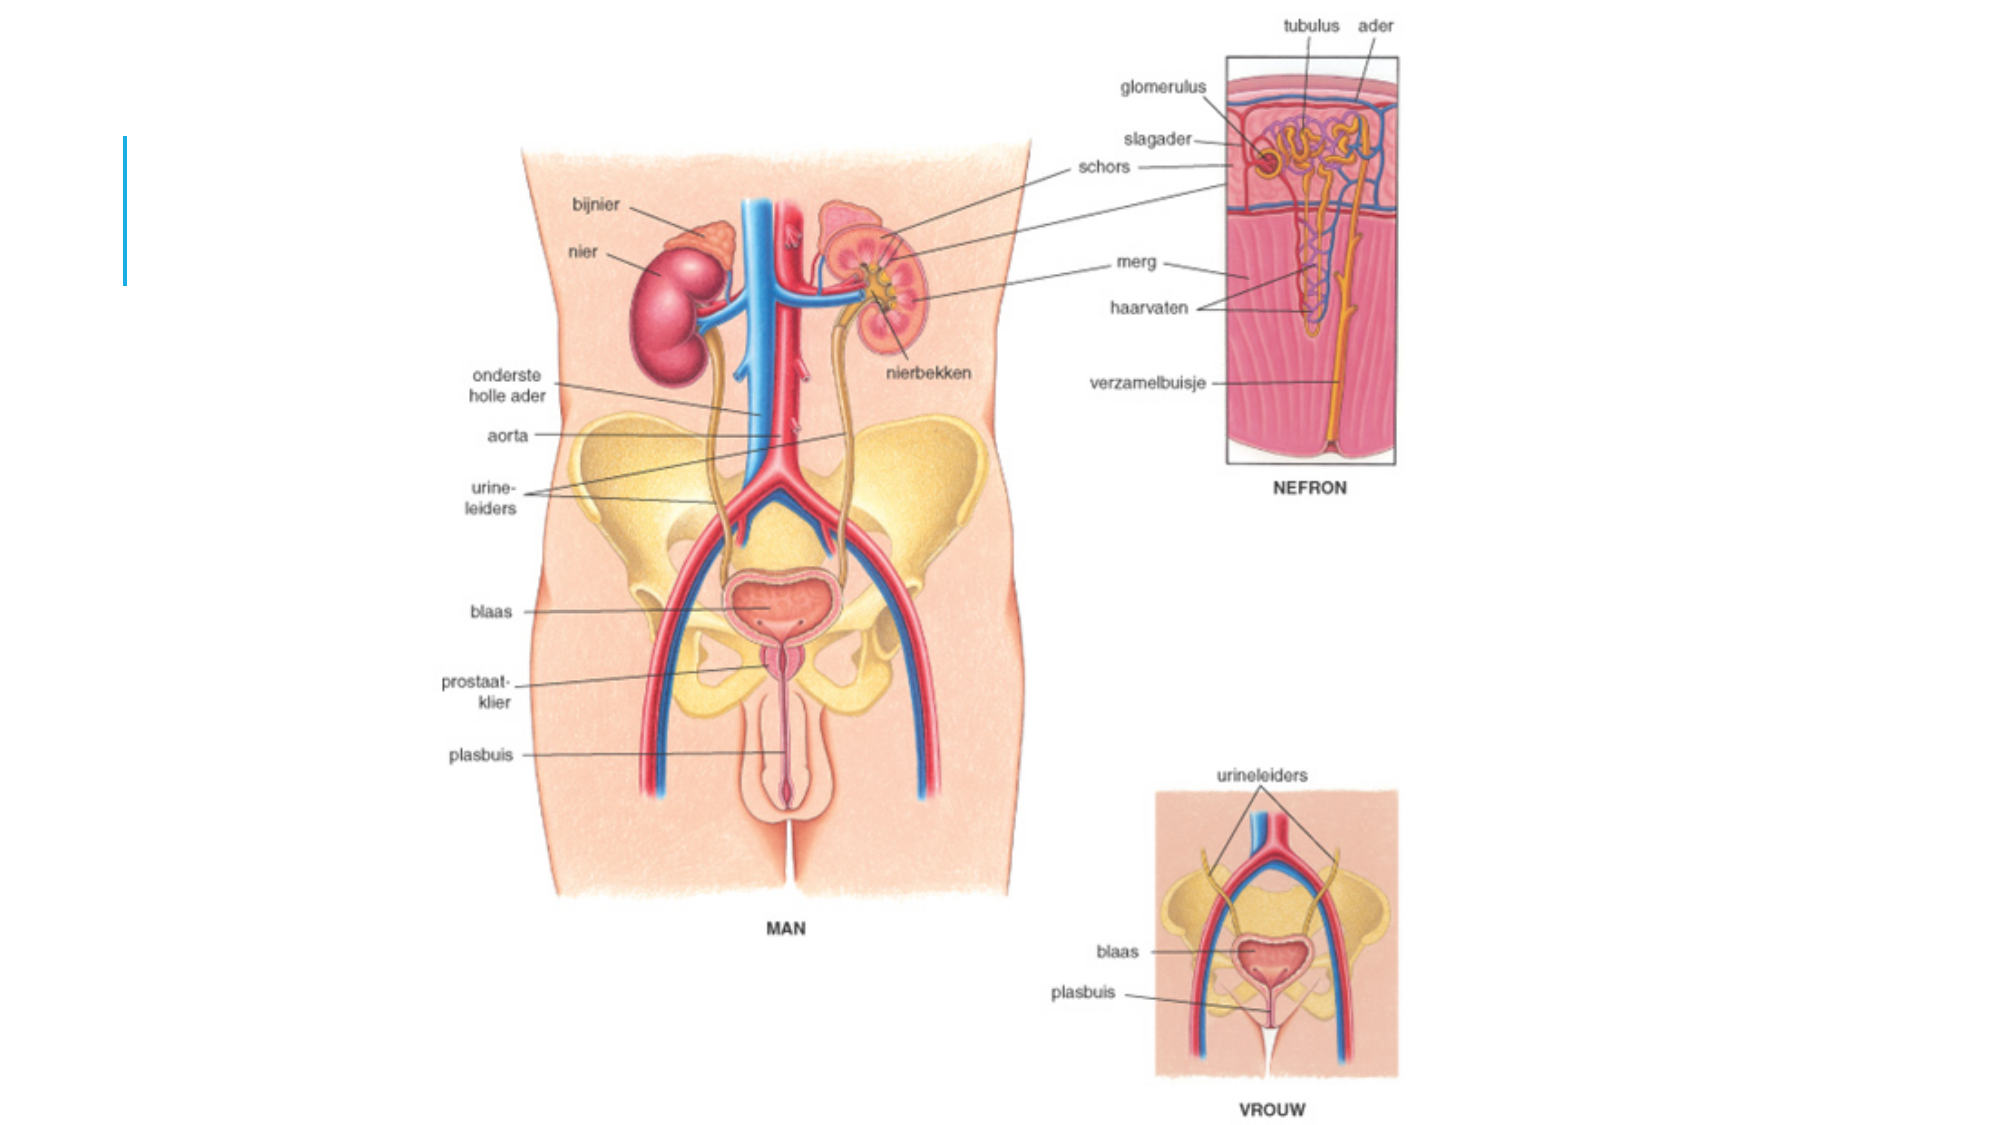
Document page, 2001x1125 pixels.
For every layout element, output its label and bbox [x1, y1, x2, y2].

list [432, 12, 1417, 1125]
